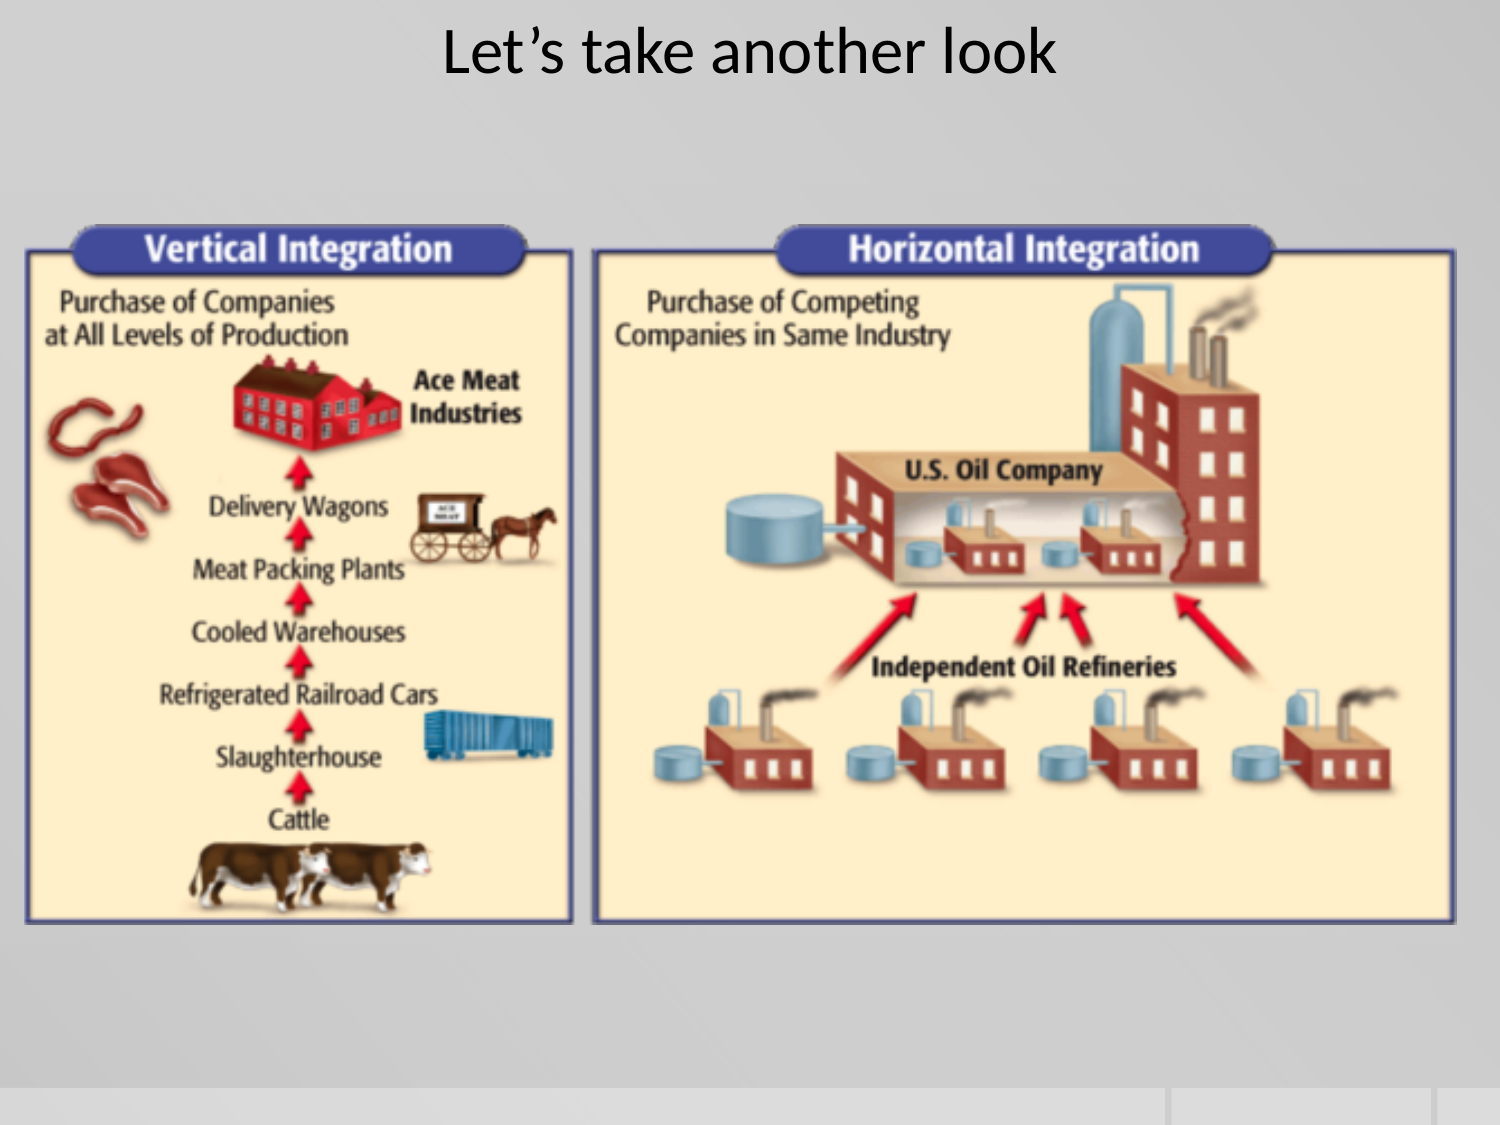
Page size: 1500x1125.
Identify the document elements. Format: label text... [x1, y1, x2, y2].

picture [24, 224, 1457, 926]
text_box Let’s take another look [87, 0, 1413, 95]
